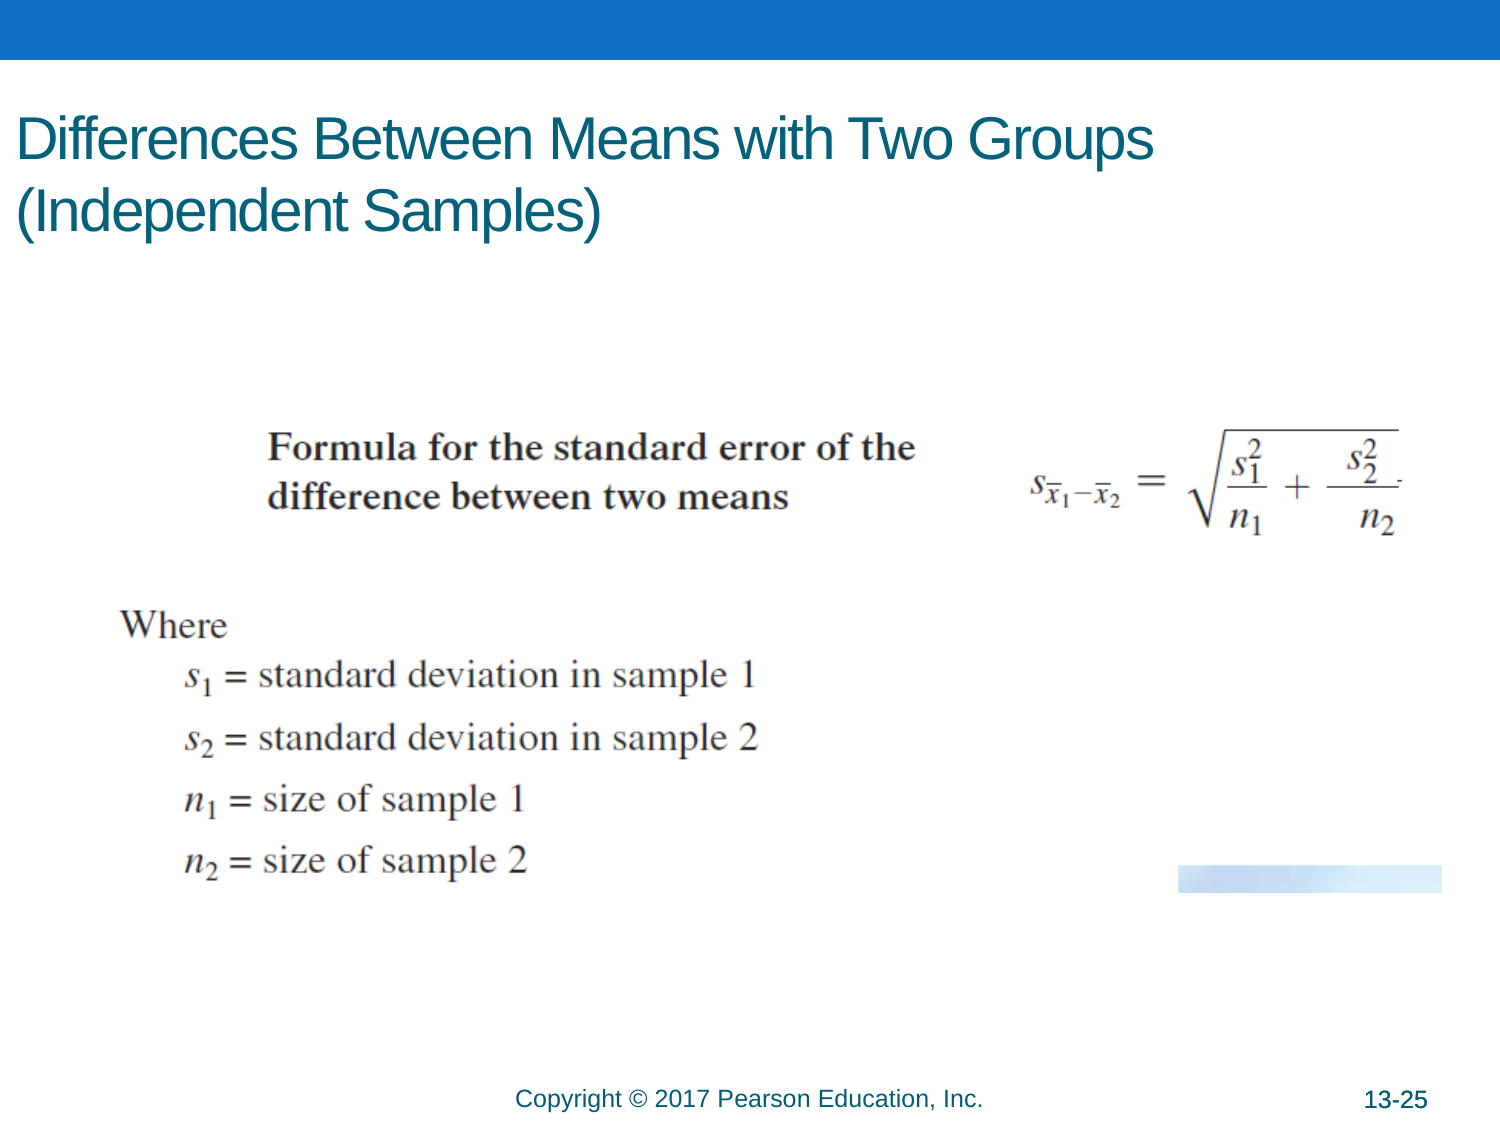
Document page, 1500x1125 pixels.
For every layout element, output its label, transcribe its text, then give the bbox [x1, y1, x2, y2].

title Differences Between Means with Two Groups (Independent Samples) [0, 90, 1350, 253]
picture [641, 1100, 647, 1107]
picture [36, 399, 1442, 894]
